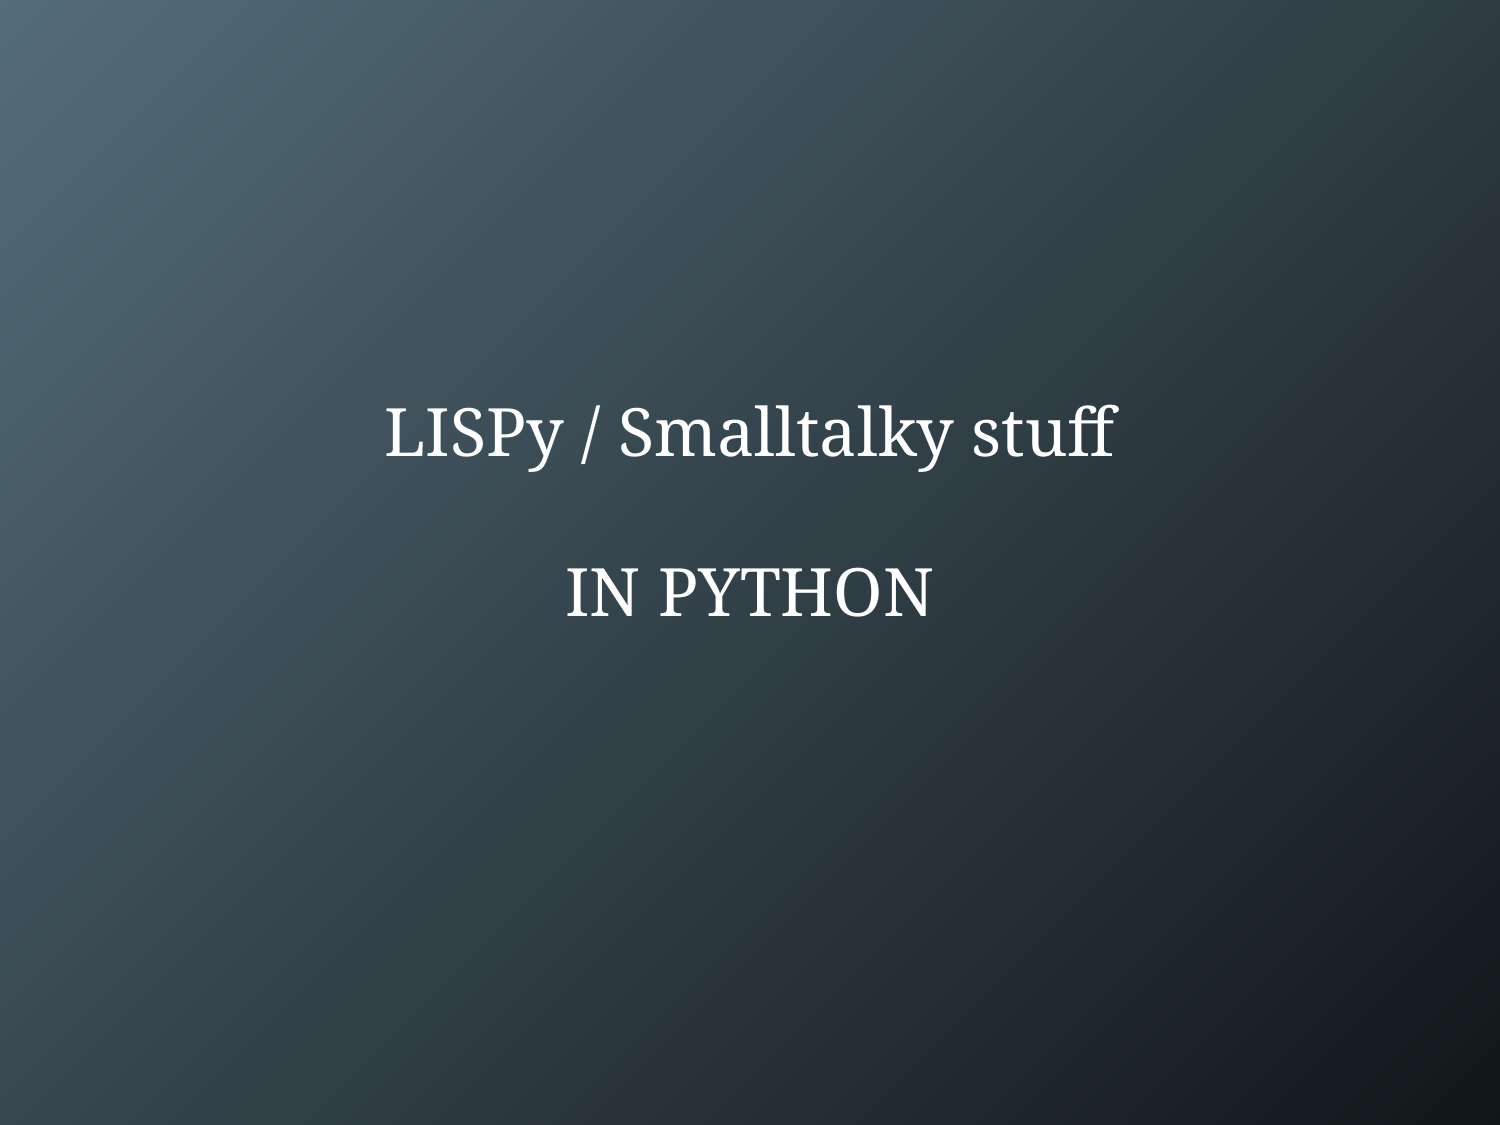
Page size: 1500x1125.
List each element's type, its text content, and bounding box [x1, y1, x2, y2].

title LISPy / Smalltalky stuff IN PYTHON [112, 326, 1388, 693]
